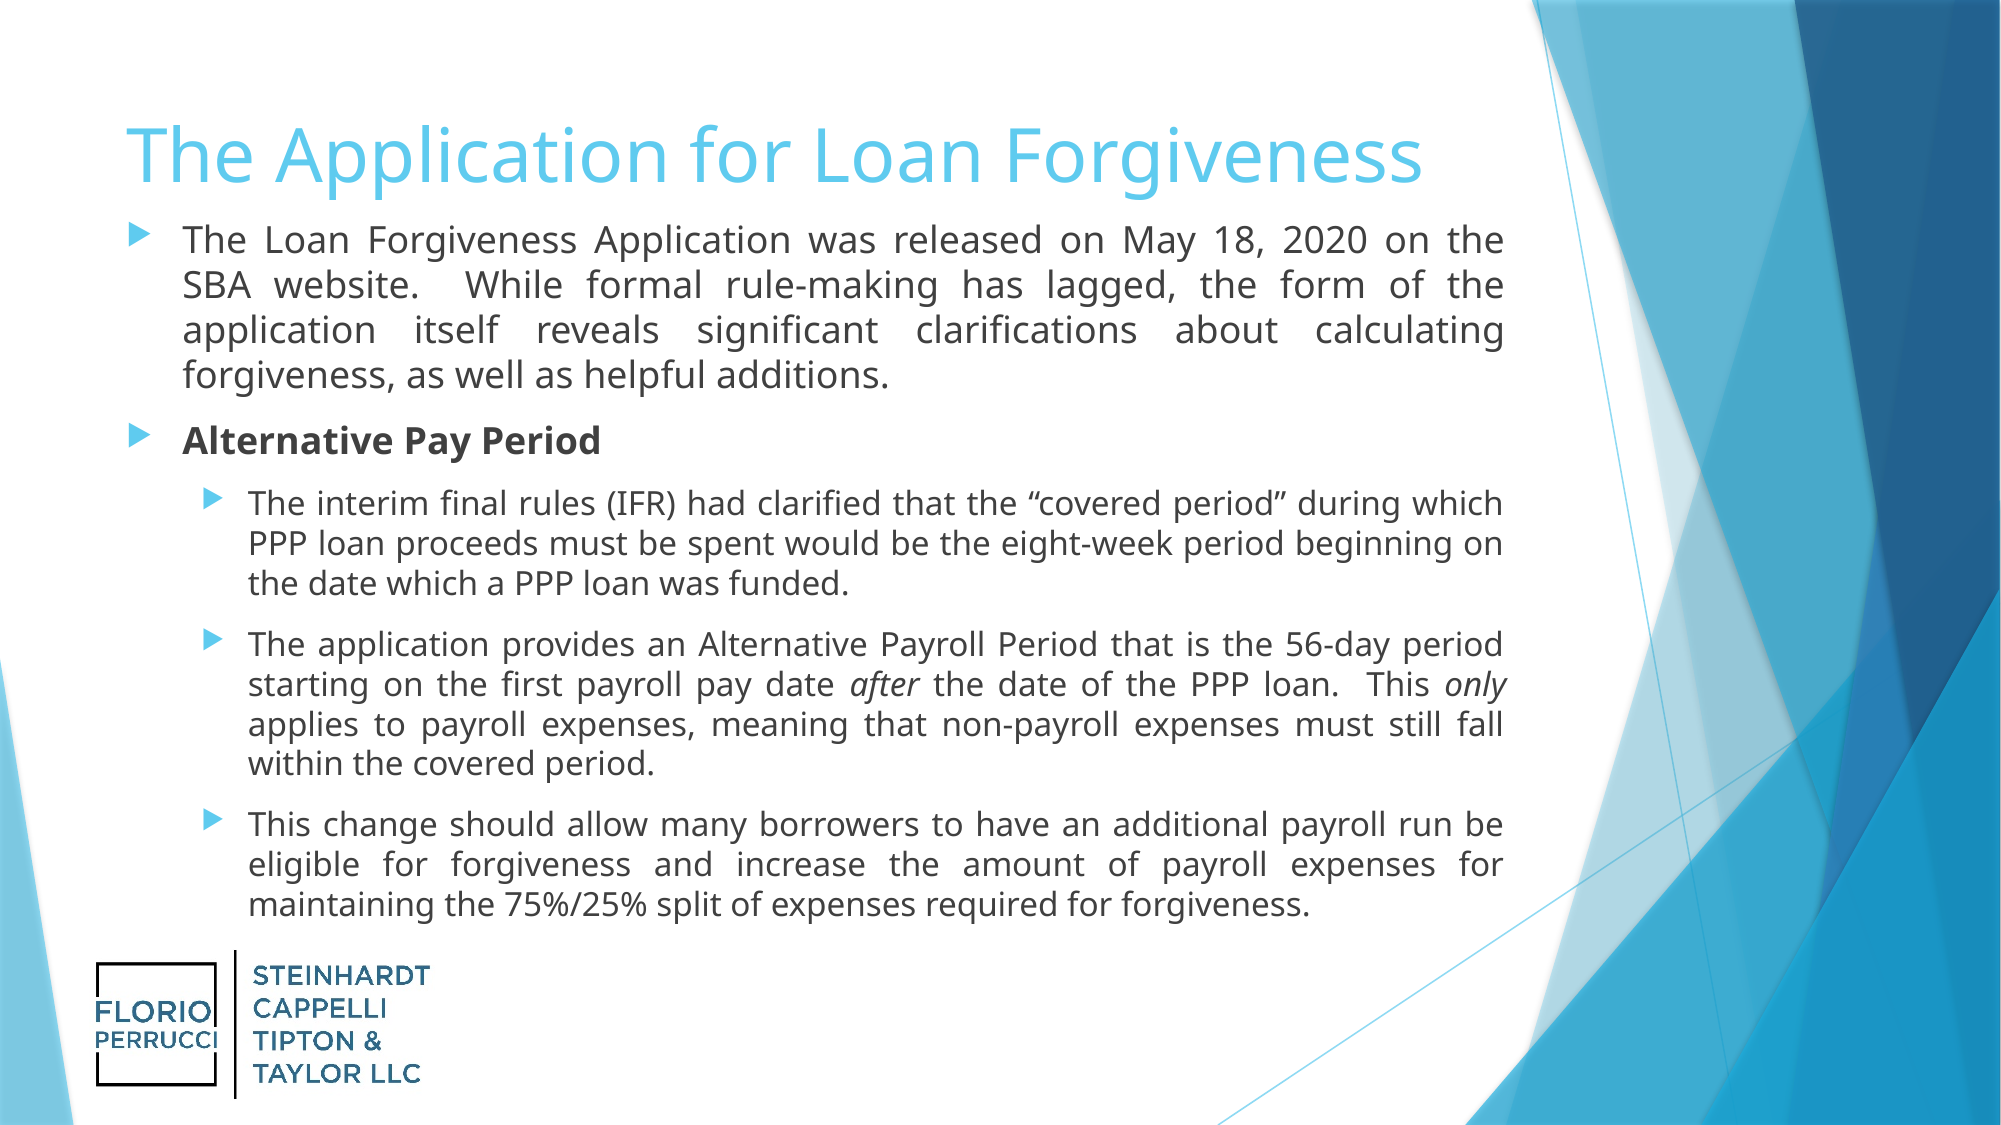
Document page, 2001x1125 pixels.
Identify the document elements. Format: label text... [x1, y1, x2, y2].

picture [88, 948, 507, 1102]
list The Loan Forgiveness Application was released on May 18, 2020 on the SBA website. While formal rule-making has lagged, the form of the application itself reveals significant clarifications about calculating forgiveness, as well as helpful additions. Alternative Pay Period The interim final rules (IFR) had clarified that the “covered period” during which PPP loan proceeds must be spent would be the eight-week period beginning on the date which a PPP loan was funded. The application provides an Alternative Payroll Period that is the 56-day period starting on the first payroll pay date after the date of the PPP loan. This only applies to payroll expenses, meaning that non-payroll expenses must still fall within the covered period. This change should allow many borrowers to have an additional payroll run be eligible for forgiveness and increase the amount of payroll expenses for maintaining the 75%/25% split of expenses required for forgiveness. [111, 208, 1522, 964]
title The Application for Loan Forgiveness [111, 99, 1522, 208]
